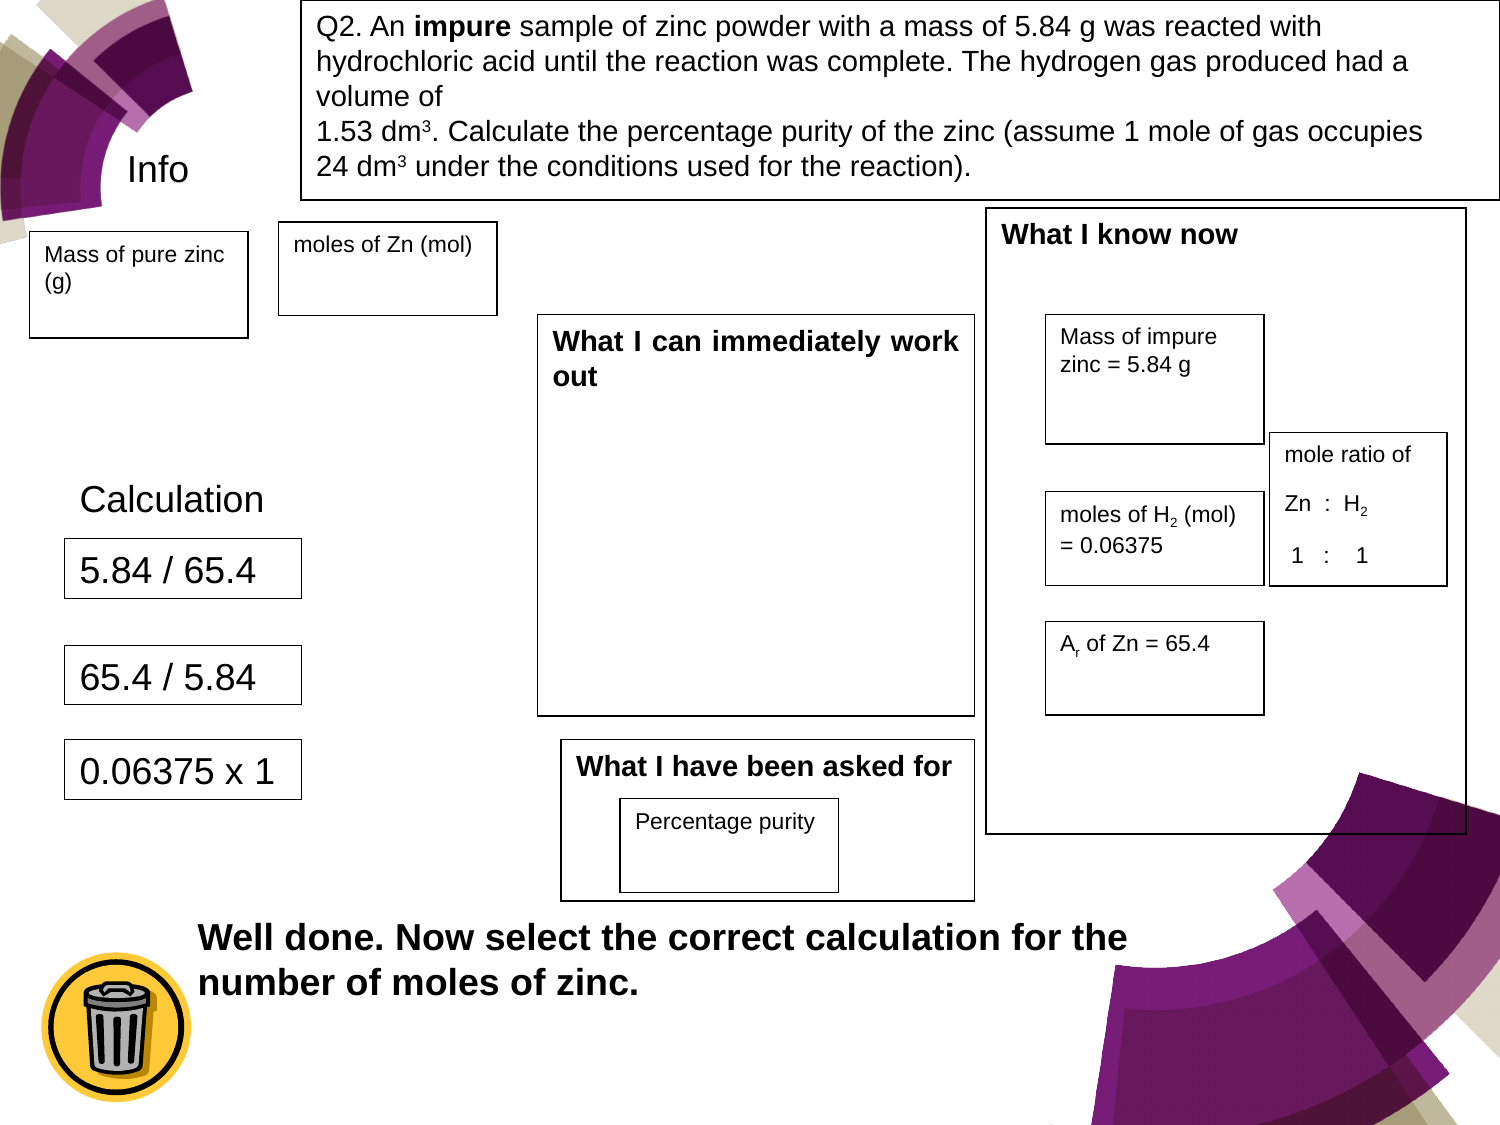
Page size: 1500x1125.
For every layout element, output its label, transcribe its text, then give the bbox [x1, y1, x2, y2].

text_box What I know now ? ? ? [986, 208, 1467, 835]
text_box 0.06375 x 1 [64, 739, 302, 800]
text_box Q2. An impure sample of zinc powder with a mass of 5.84 g was reacted with hydrochloric acid until the reaction was complete. The hydrogen gas produced had a volume of 1.53 dm3. Calculate the percentage purity of the zinc (assume 1 mole of gas occupies 24 dm3 under the conditions used for the reaction). [301, 0, 1500, 200]
text_box mole ratio of Zn : H2 1 : 1 [1269, 432, 1447, 587]
picture [1009, 716, 1500, 1125]
text_box Info [112, 137, 242, 197]
text_box Ar of Zn = 65.4 [1045, 621, 1264, 716]
picture [41, 952, 192, 1103]
text_box Percentage purity [620, 798, 839, 893]
text_box What I can immediately work out [537, 314, 975, 717]
text_box 5.84 / 65.4 [64, 538, 302, 599]
picture [0, 0, 219, 256]
text_box 65.4 / 5.84 [64, 645, 302, 705]
text_box moles of H2 (mol) = 0.06375 [1045, 491, 1264, 586]
text_box Mass of pure zinc (g) [29, 231, 249, 338]
text_box moles of Zn (mol) [278, 221, 498, 316]
text_box Well done. Now select the correct calculation for the number of moles of zinc. [182, 905, 1223, 1010]
text_box Mass of impure zinc = 5.84 g [1045, 314, 1264, 445]
text_box Calculation [64, 467, 337, 528]
text_box What I have been asked for ? [561, 739, 975, 901]
